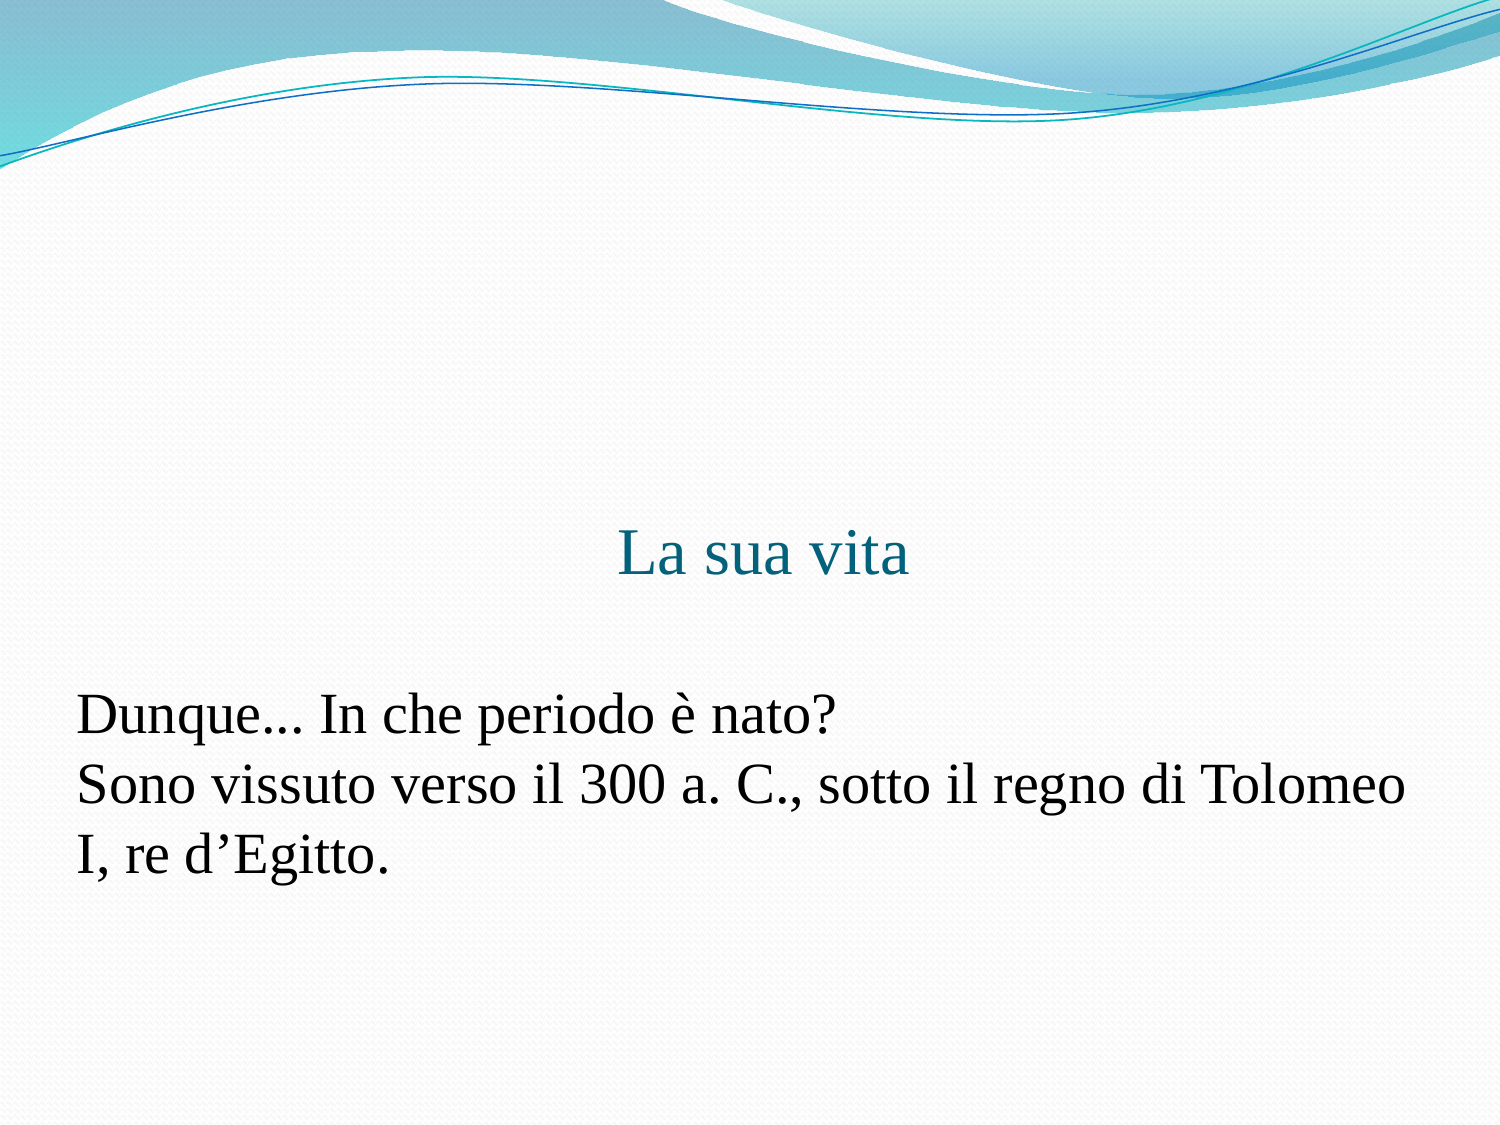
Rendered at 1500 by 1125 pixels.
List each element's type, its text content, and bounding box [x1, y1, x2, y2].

title La sua vita Dunque... In che periodo è nato? Sono vissuto verso il 300 a. C., sotto il regno di Tolomeo I, re d’Egitto. [76, 0, 1425, 1080]
